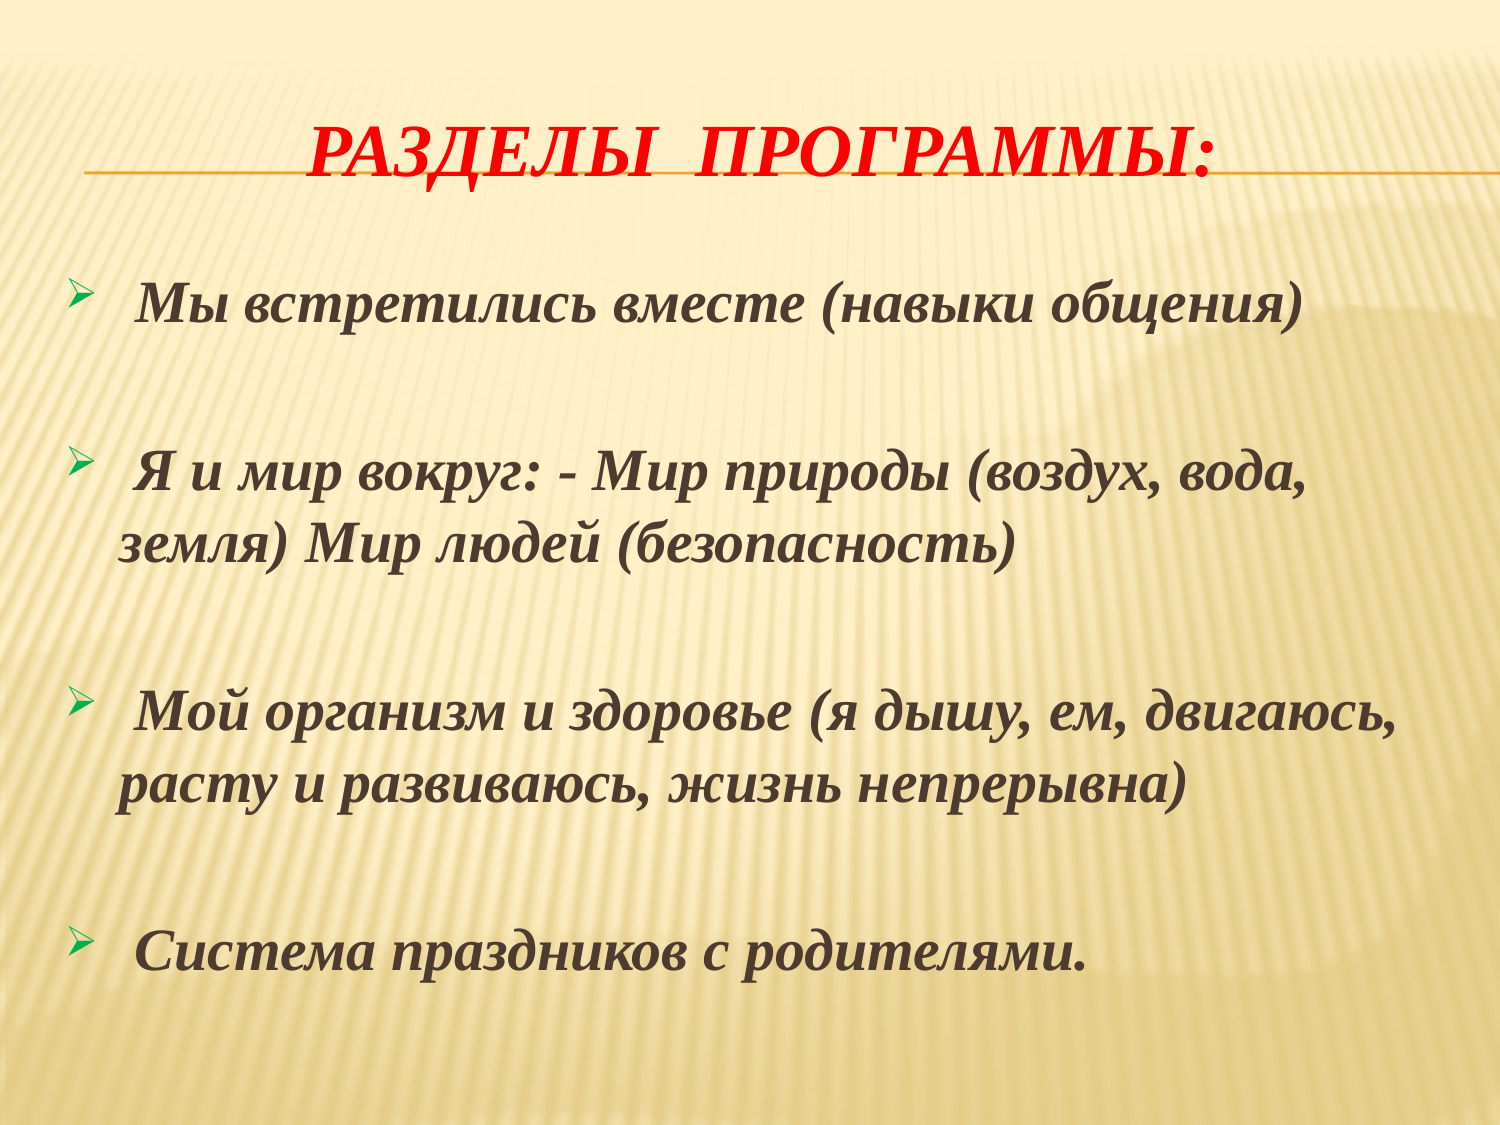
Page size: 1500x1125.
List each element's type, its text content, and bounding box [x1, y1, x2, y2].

list Мы встретились вместе (навыки общения) Я и мир вокруг: - Мир природы (воздух, вода, земля) Мир людей (безопасность) Мой организм и здоровье (я дышу, ем, двигаюсь, расту и развиваюсь, жизнь непрерывна) Система праздников с родителями. [50, 254, 1475, 998]
title Разделы программы: [50, 35, 1475, 254]
